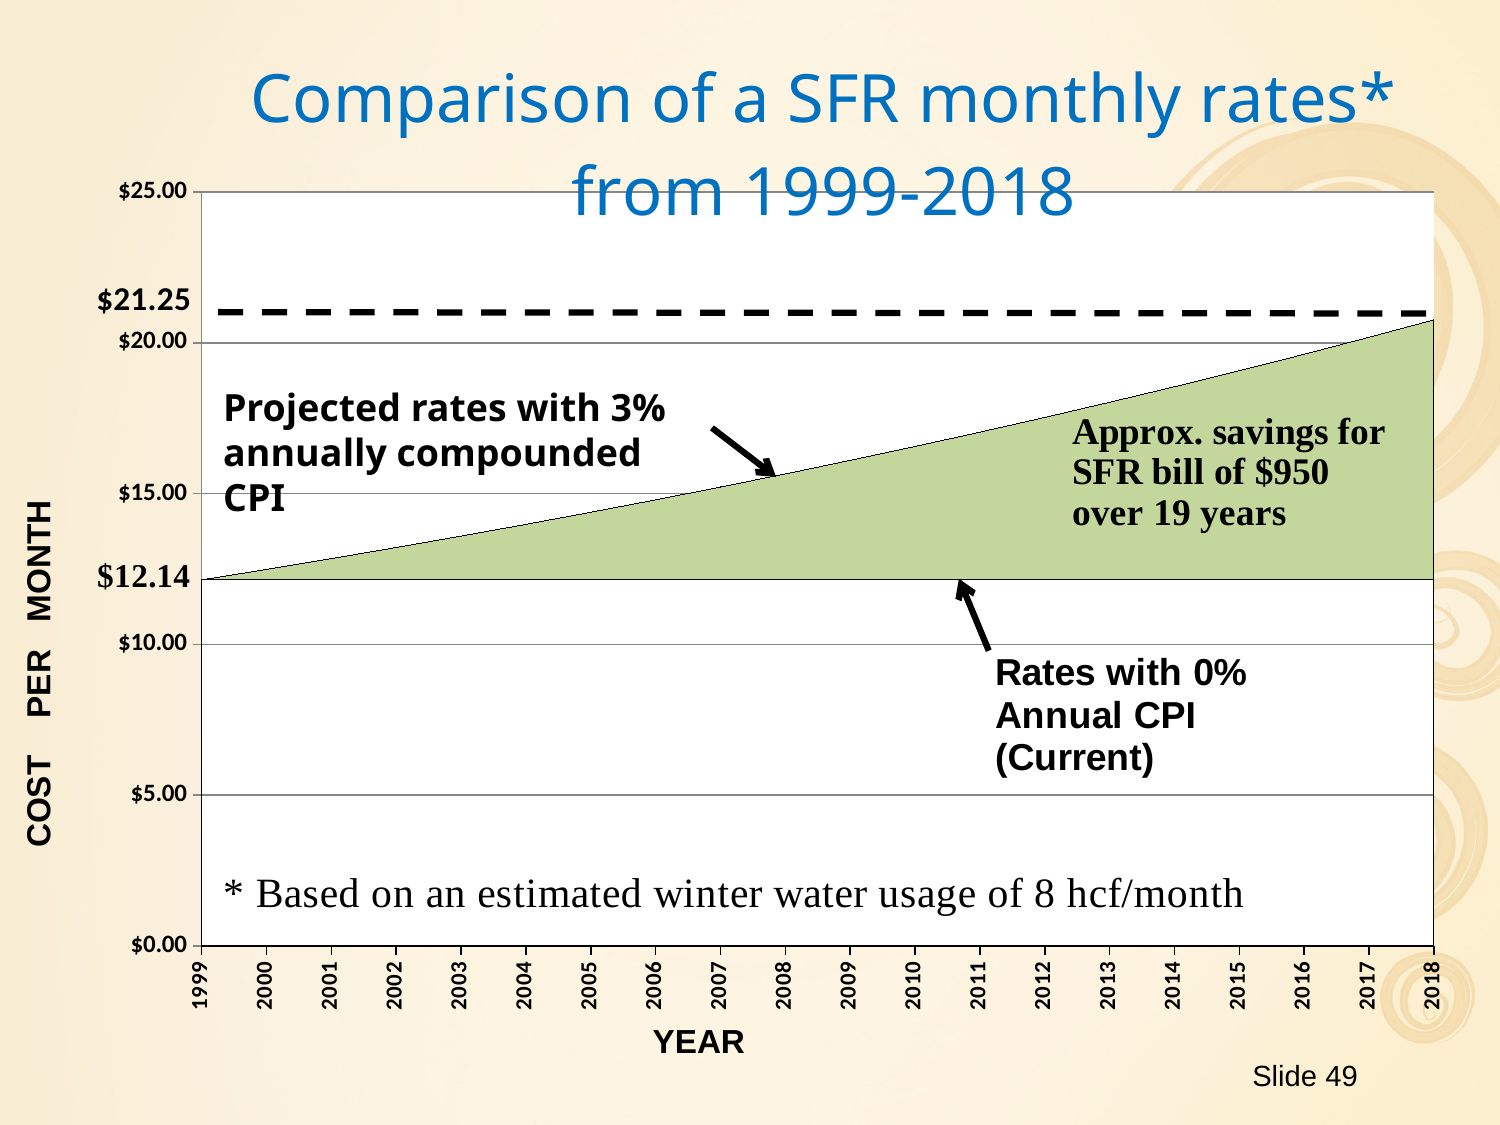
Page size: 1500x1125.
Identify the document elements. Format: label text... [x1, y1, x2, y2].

picture [0, 0, 1500, 1125]
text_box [958, 578, 990, 651]
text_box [711, 427, 777, 478]
text_box YEAR [638, 1020, 851, 1062]
text_box COST PER MONTH [9, 356, 39, 863]
chart [44, 30, 1500, 1012]
slide_number Slide 49 [1237, 1050, 1500, 1125]
